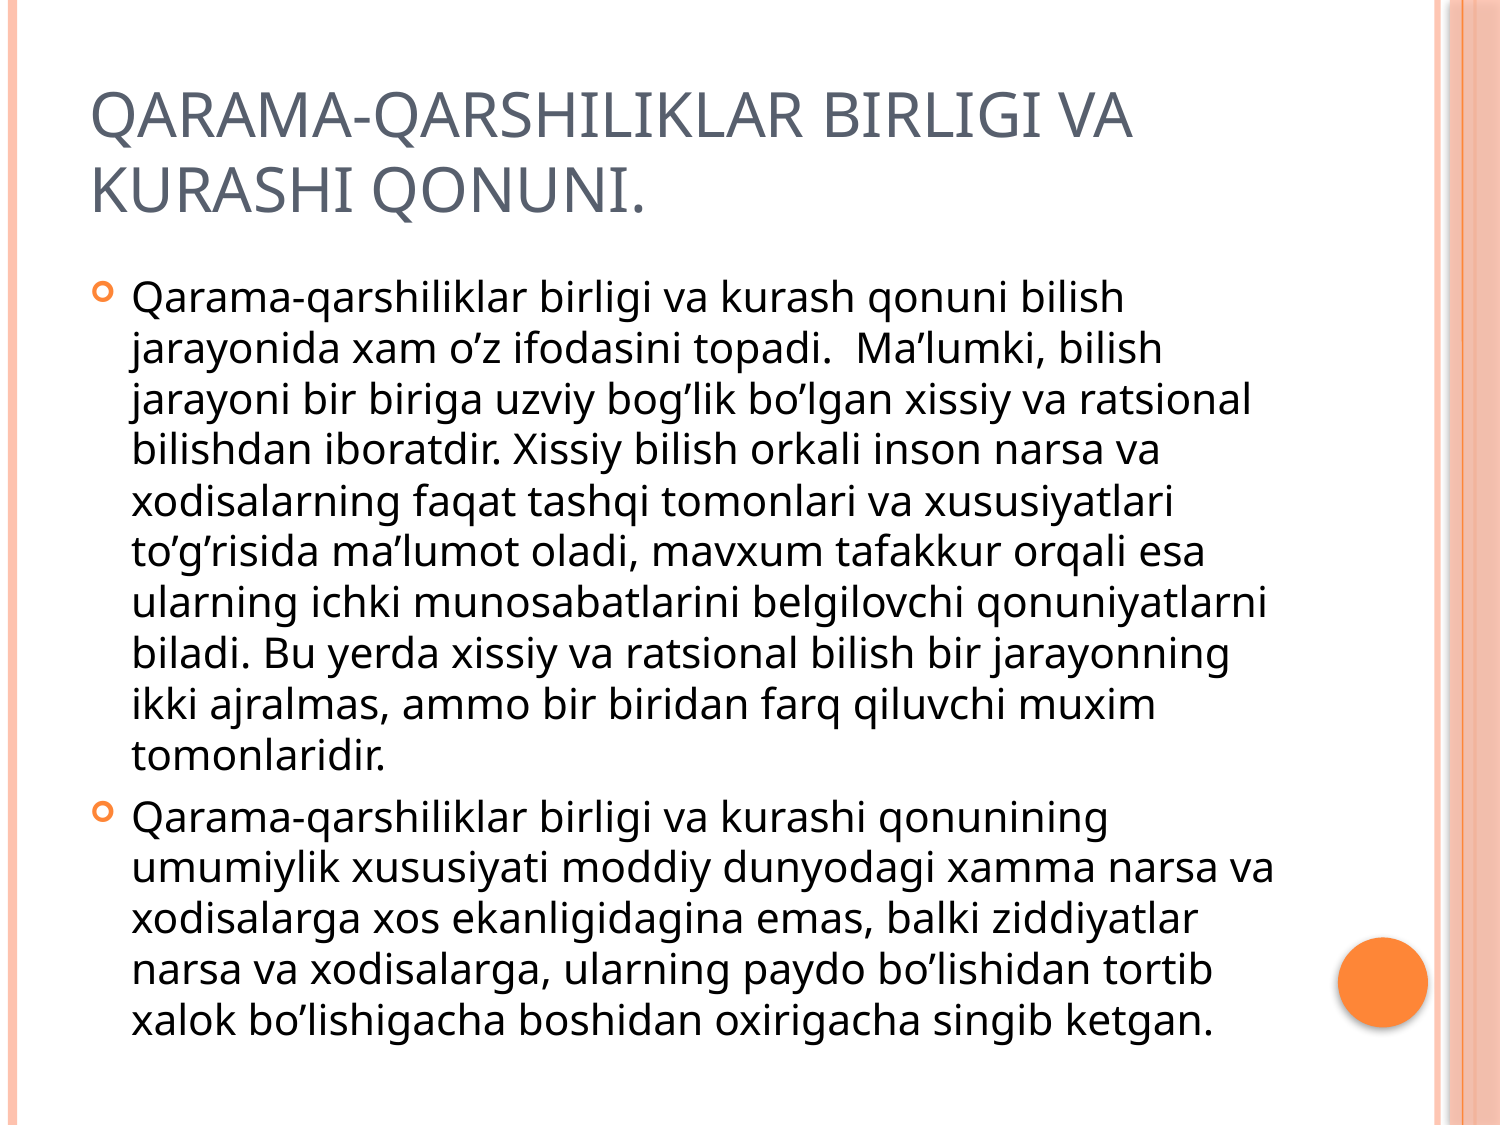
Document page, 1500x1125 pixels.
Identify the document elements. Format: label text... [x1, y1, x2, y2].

title Qarama-qarshiliklar birligi va kurashi qonuni. [75, 45, 1300, 233]
list Qarama-qarshiliklar birligi va kurash qonuni bilish jarayonida xam o’z ifodasini topadi. Ma’lumki, bilish jarayoni bir biriga uzviy bog’lik bo’lgan xissiy va ratsional bilishdan iboratdir. Xissiy bilish orkali inson narsa va xodisalarning faqat tashqi tomonlari va xususiyatlari to’g’risida ma’lumot oladi, mavxum tafakkur orqali esa ularning ichki munosabatlarini belgilovchi qonuniyatlarni biladi. Bu yerda xissiy va ratsional bilish bir jarayonning ikki ajralmas, ammo bir biridan farq qiluvchi muxim tomonlaridir. Qarama-qarshiliklar birligi va kurashi qonunining umumiylik xususiyati moddiy dunyodagi xamma narsa va xodisalarga xos ekanligidagina emas, balki ziddiyatlar narsa va xodisalarga, ularning paydo bo’lishidan tortib xalok bo’lishigacha boshidan oxirigacha singib ketgan. [75, 262, 1300, 1062]
